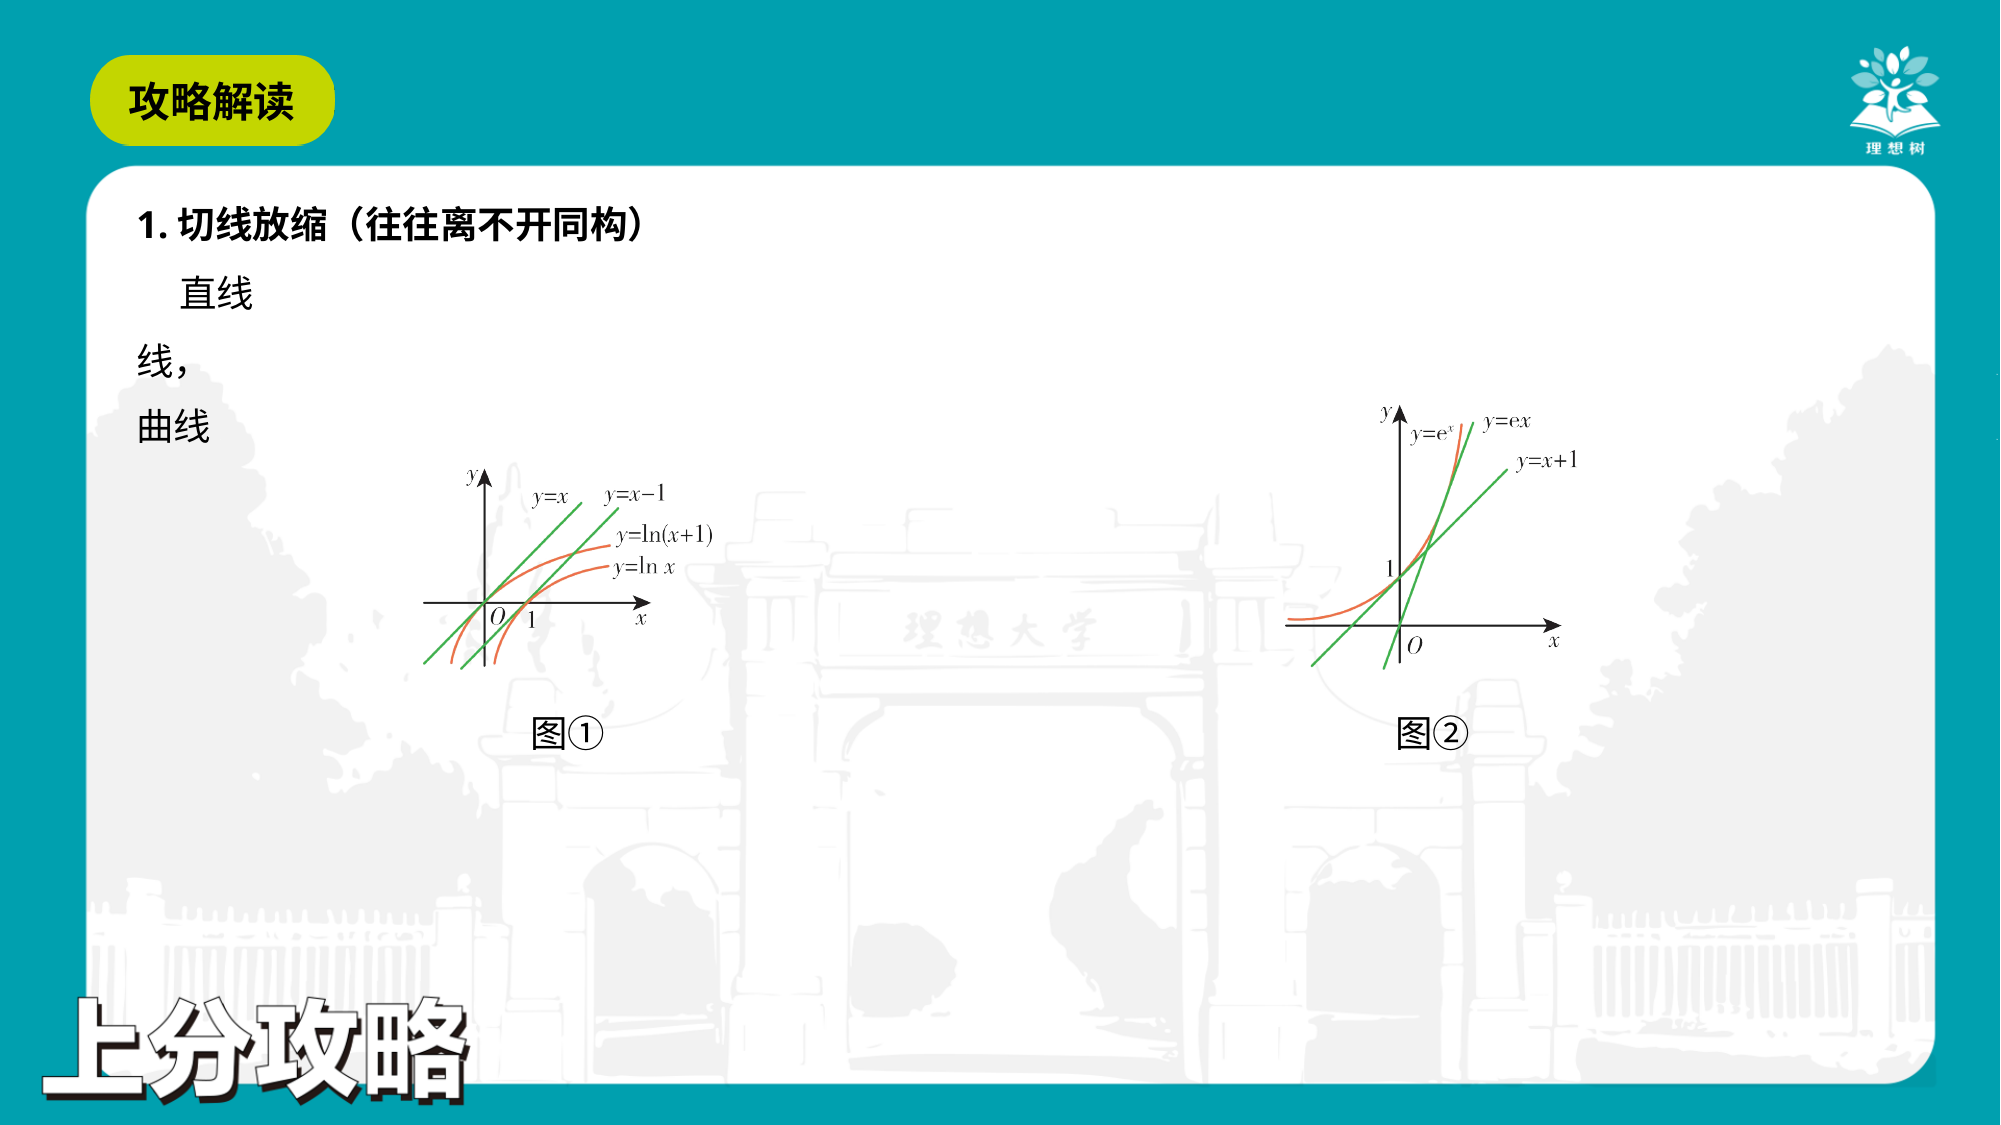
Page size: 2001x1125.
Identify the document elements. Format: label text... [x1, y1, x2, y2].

picture [0, 0, 2000, 1125]
text_box 图① [525, 690, 610, 817]
text_box 图② [1390, 690, 1475, 817]
